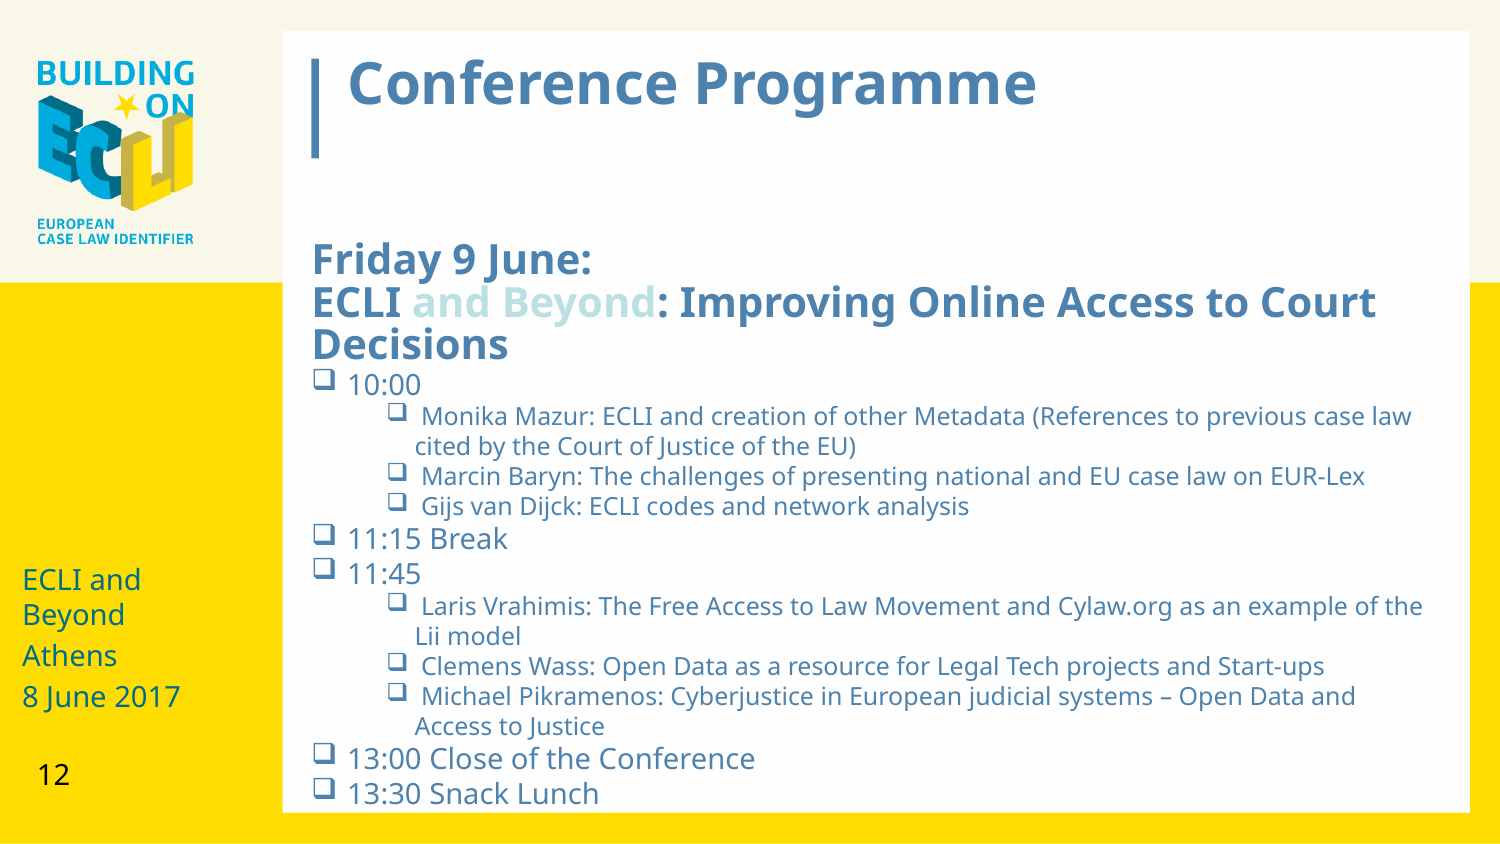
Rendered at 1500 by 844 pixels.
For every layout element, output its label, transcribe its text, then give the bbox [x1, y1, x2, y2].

text_box 12 [22, 748, 132, 807]
text_box ECLI and Beyond Athens 8 June 2017 [22, 561, 252, 702]
text_box Friday 9 June: ECLI and Beyond: Improving Online Access to Court Decisions [311, 240, 1475, 368]
text_box [311, 58, 319, 159]
text_box Conference Programme [347, 56, 1062, 117]
text_box 10:00 Monika Mazur: ECLI and creation of other Metadata (References to previous case law cited by the Court of Justice of the EU) Marcin Baryn: The challenges of presenting national and EU case law on EUR-Lex Gijs van Dijck: ECLI codes and network analysis 11:15 Break 11:45 Laris Vrahimis: The Free Access to Law Movement and Cylaw.org as an example of the Lii model Clemens Wass: Open Data as a resource for Legal Tech projects and Start-ups Michael Pikramenos: Cyberjustice in European judicial systems – Open Data and Access to Justice 13:00 Close of the Conference 13:30 Snack Lunch [311, 365, 1436, 811]
picture [0, 0, 1500, 844]
